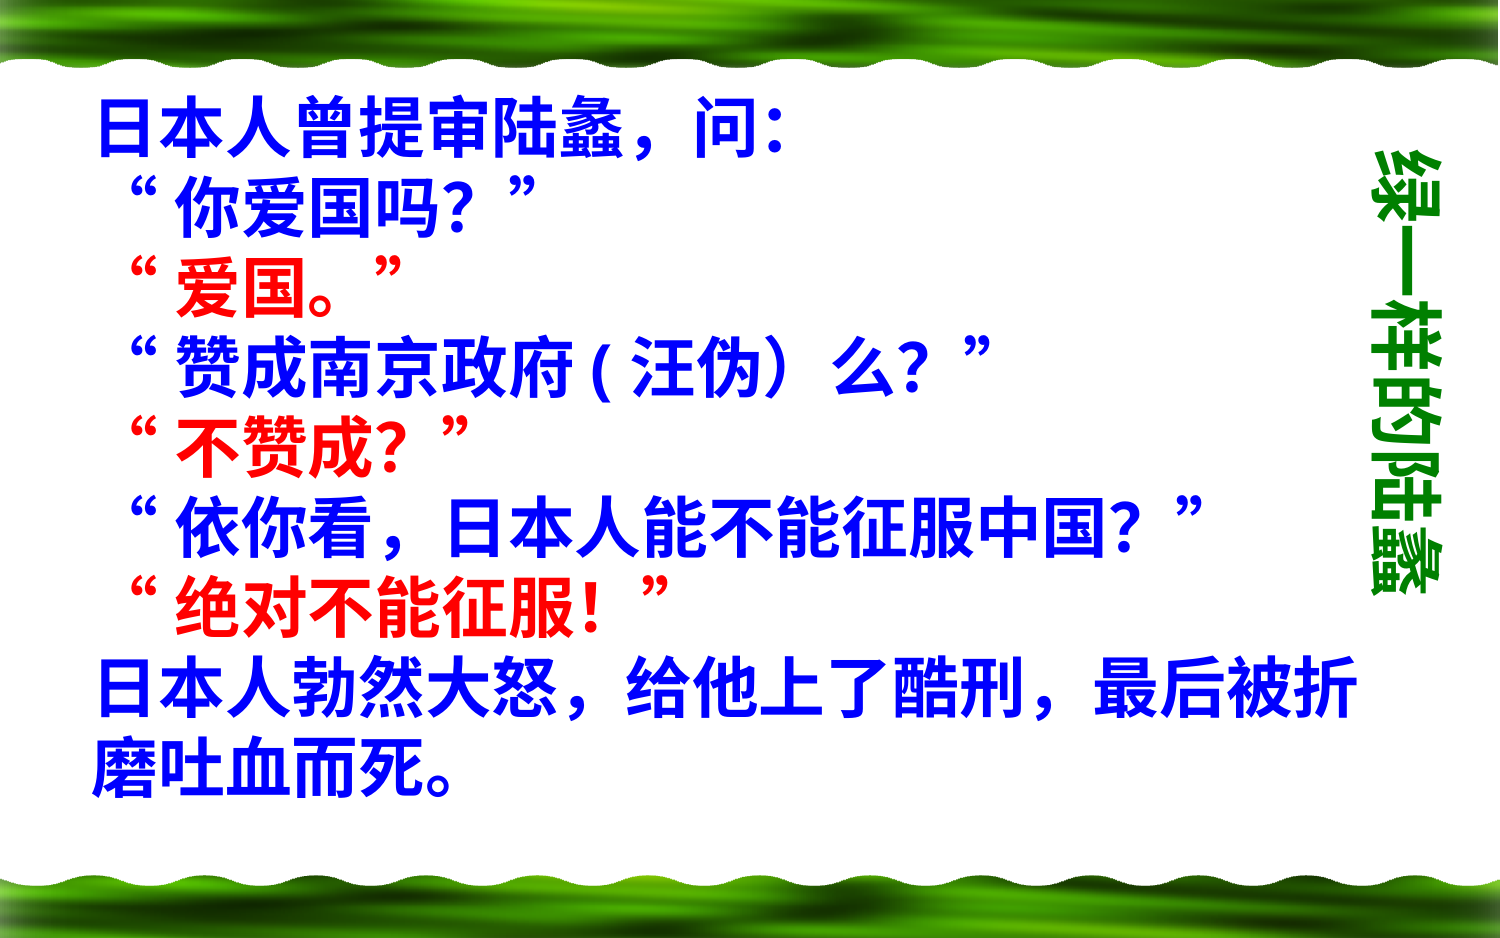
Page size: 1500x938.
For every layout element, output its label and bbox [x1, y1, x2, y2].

text_box [0, 0, 1500, 938]
